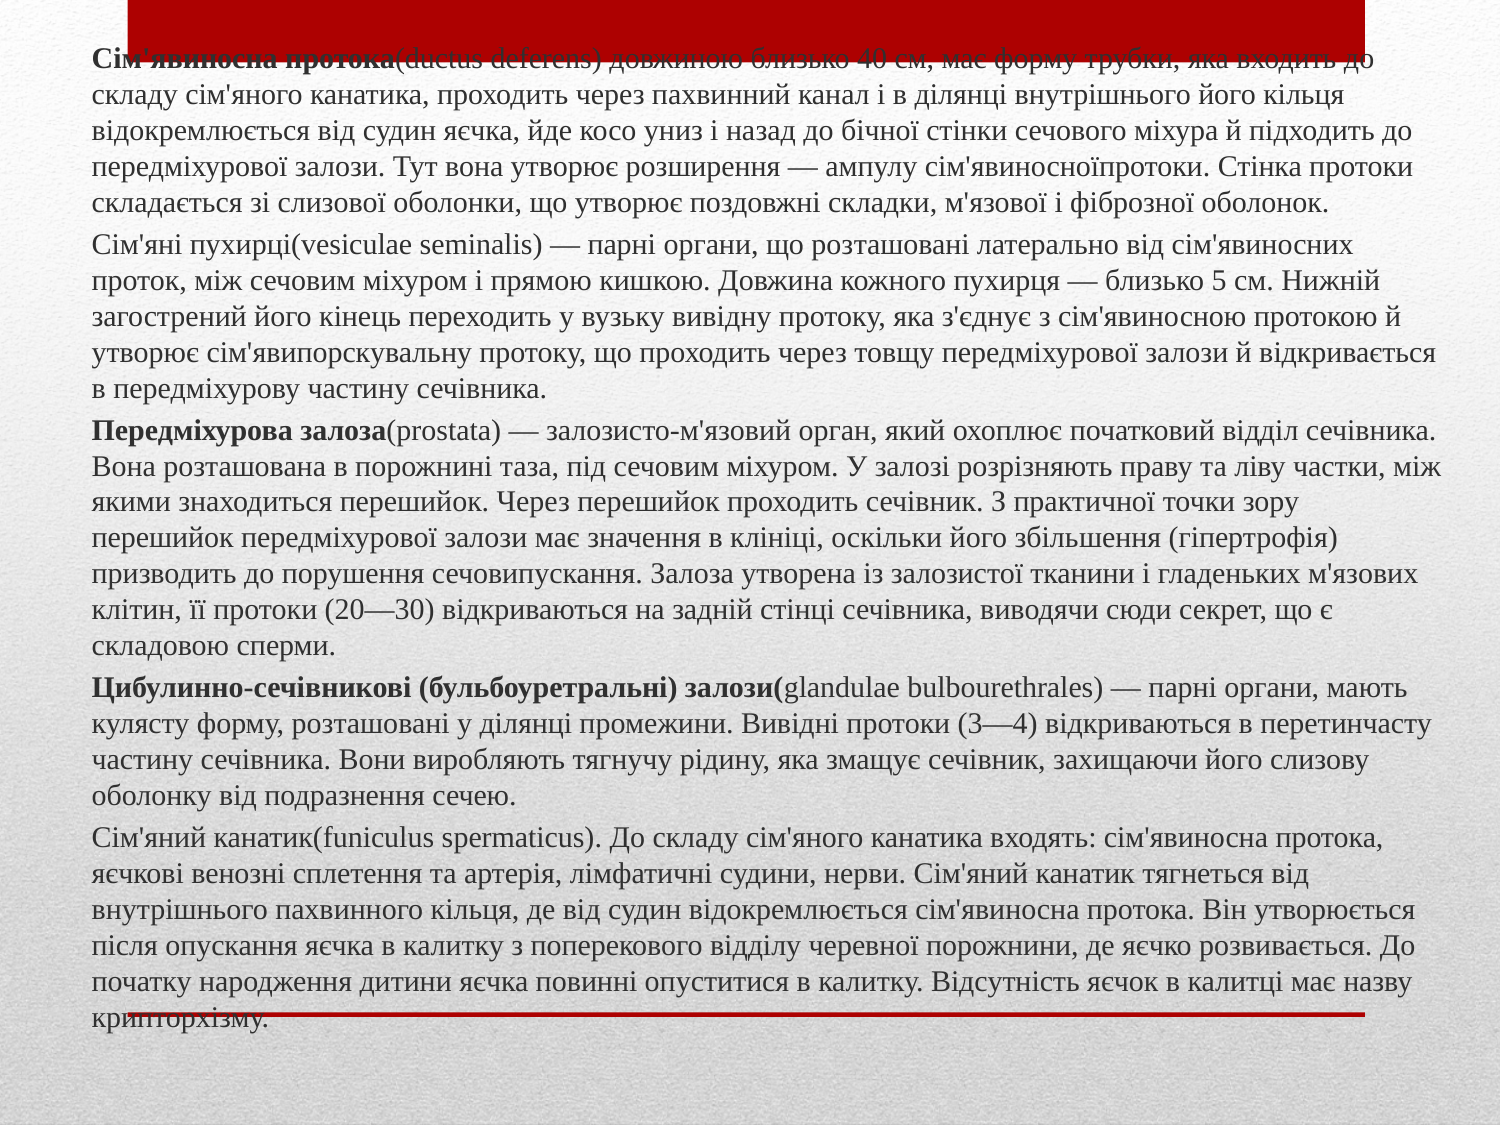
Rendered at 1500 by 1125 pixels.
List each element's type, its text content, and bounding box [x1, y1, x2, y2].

list Сім'явиносна протока(ductus deferens) довжиною близько 40 см, має форму трубки, яка входить до складу сім'яного канати­ка, проходить через пахвинний канал і в ділянці внутрішнього його кільця відокремлюється від судин яєчка, йде косо униз і на­зад до бічної стінки сечового міхура й підходить до передміхуро­вої залози. Тут вона утворює розширення — ампулу сім'явиносноїпротоки. Стінка протоки складається зі слизової оболонки, що утворює поздовжні складки, м'язової і фіброзної оболонок. Сім'яні пухирці(vesiculae seminalis) — парні органи, що роз­ташовані латерально від сім'явиносних проток, між сечовим мі­хуром і прямою кишкою. Довжина кожного пухирця — близько 5 см. Нижній загострений його кінець переходить у вузьку виві­дну протоку, яка з'єднує з сім'явиносною протокою й утворює сім'явипорскувальну протоку, що проходить через товщу перед­міхурової залози й відкривається в передміхурову частину се­чівника. Передміхурова залоза(prostata) — залозисто-м'язовий орган, який охоплює початковий відділ сечівника. Вона розташована в порожнині таза, під сечовим міхуром. У залозі розрізняють праву та ліву частки, між якими знаходиться перешийок. Через переши­йок проходить сечівник. З практичної точки зору перешийок пе­редміхурової залози має значення в клініці, оскільки його збіль­шення (гіпертрофія) призводить до порушення сечовипускання. Залоза утворена із залозистої тканини і гладеньких м'язових клі­тин, її протоки (20—30) відкриваються на задній стінці сечівника, виводячи сюди секрет, що є складовою сперми. Цибулинно-сечівникові (бульбоуретральні) залози(glandulae bulbourethrales) — парні органи, мають кулясту форму, розташо­вані у ділянці промежини. Вивідні протоки (3—4) відкриваються в перетинчасту частину сечівника. Вони виробляють тягнучу рі­дину, яка змащує сечівник, захищаючи його слизову оболонку від подразнення сечею. Сім'яний канатик(funiculus spermaticus). До складу сім'яного канатика входять: сім'явиносна протока, яєчкові венозні сплетення та артерія, лімфатичні судини, нерви. Сім'яний канатик тягнеться від внутрішнього пахвинного кільця, де від судин відокремлюєть­ся сім'явиносна протока. Він утворюється після опускання яєчка в калитку з поперекового відділу черевної порожнини, де яєчко розвивається. До початку народження дитини яєчка повинні опус­титися в калитку. Відсутність яєчок в калитці має назву криптор­хізму. [76, 30, 1459, 1071]
